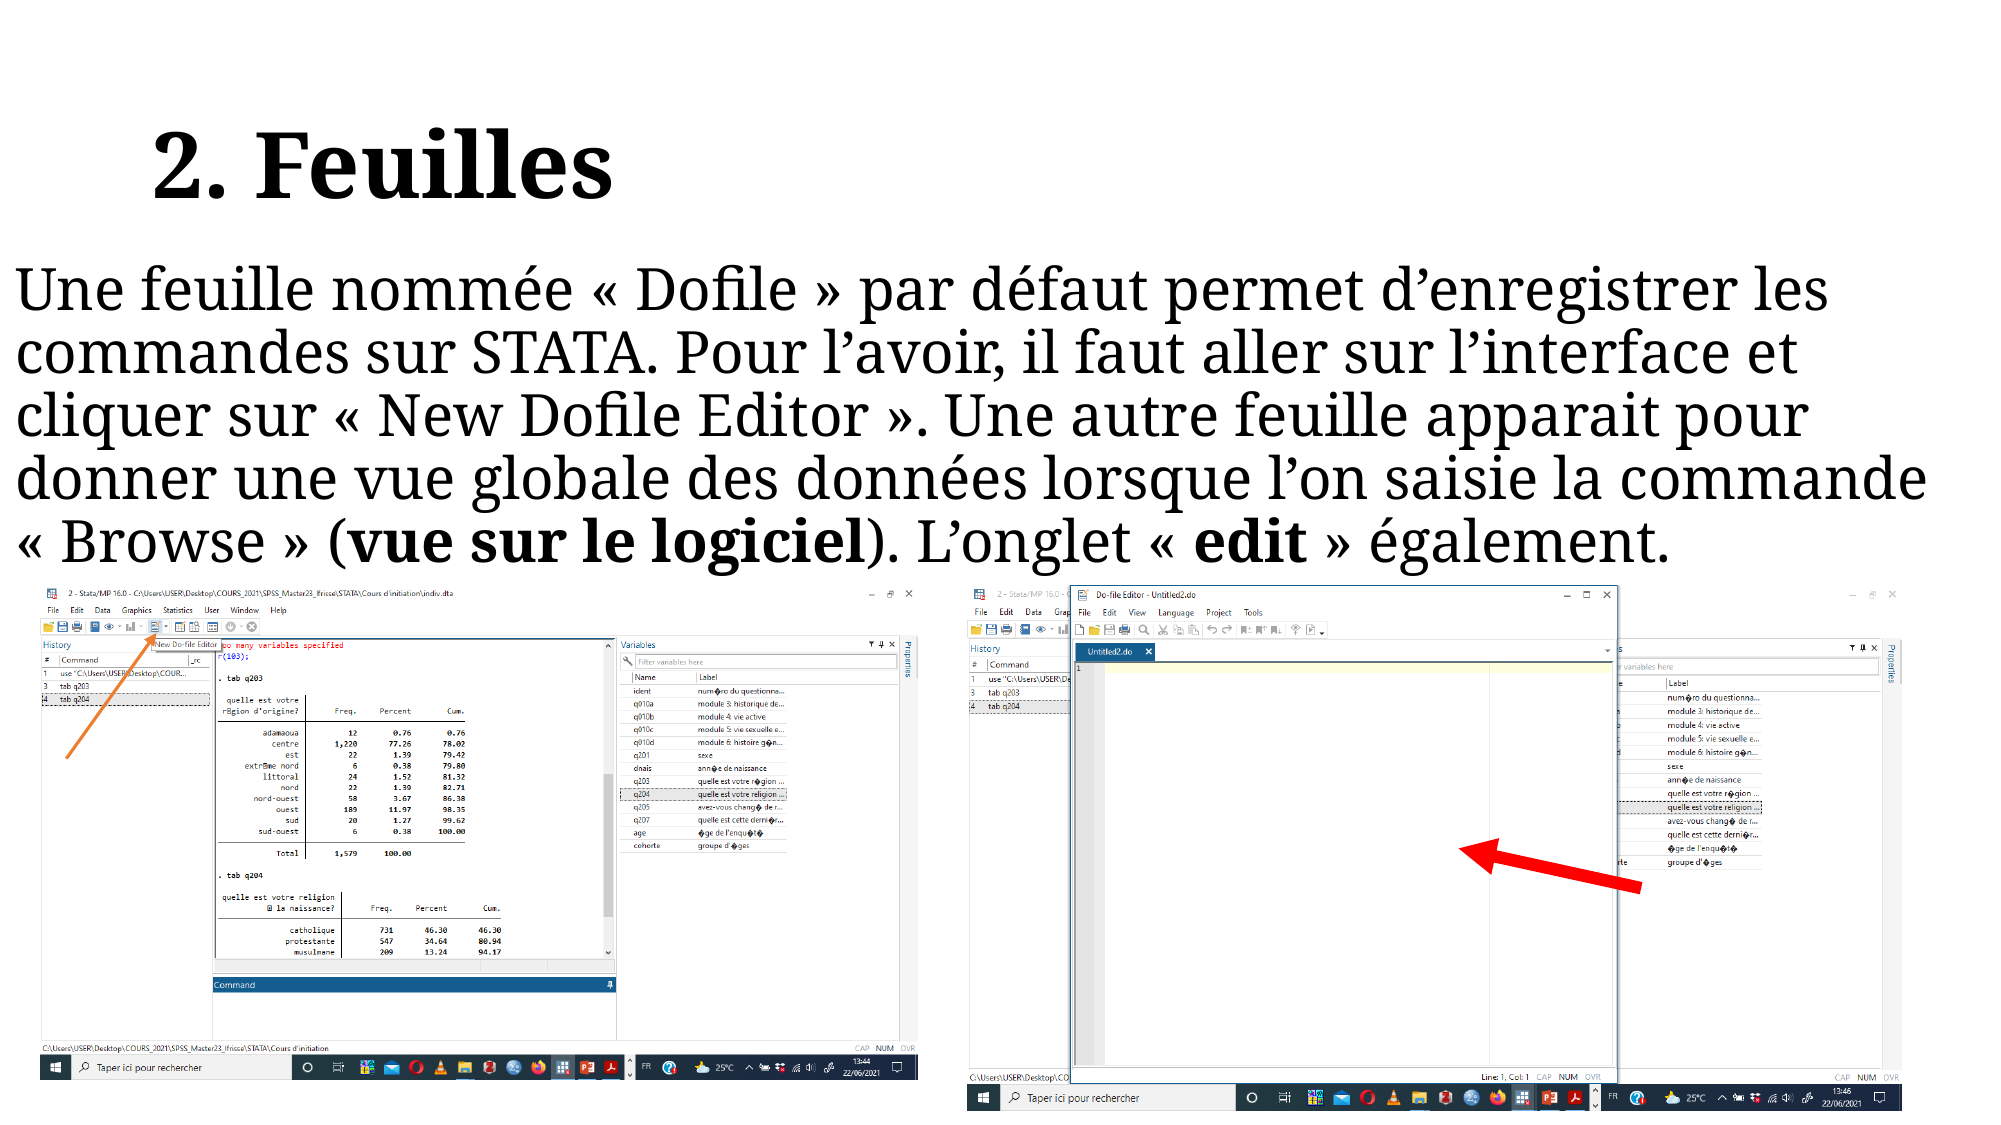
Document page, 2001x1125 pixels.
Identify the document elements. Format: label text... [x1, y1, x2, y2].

picture [40, 585, 918, 1080]
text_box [1458, 848, 1642, 889]
title 2. Feuilles [137, 59, 1863, 252]
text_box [66, 633, 157, 759]
picture [967, 585, 1903, 1111]
list Une feuille nommée « Dofile » par défaut permet d’enregistrer les commandes sur STATA. Pour l’avoir, il faut aller sur l’interface et cliquer sur « New Dofile Editor ». Une autre feuille apparait pour donner une vue globale des données lorsque l’on saisie la commande « Browse » (vue sur le logiciel). L’onglet « edit » également. [0, 252, 1953, 1014]
